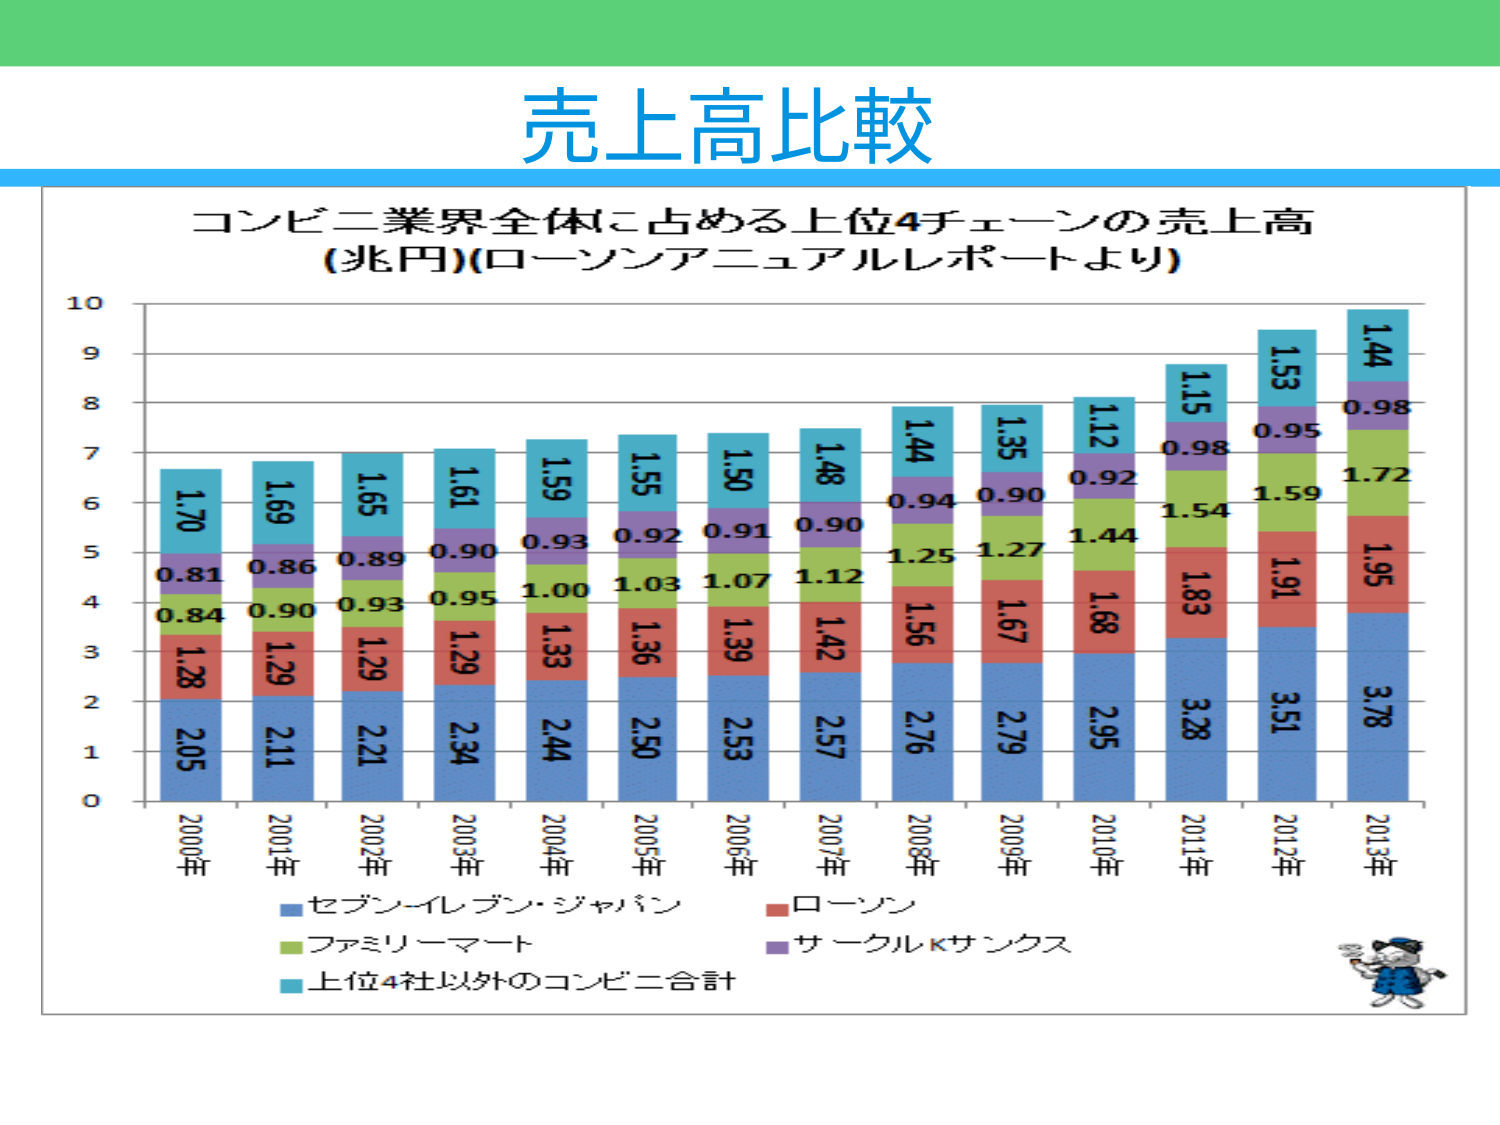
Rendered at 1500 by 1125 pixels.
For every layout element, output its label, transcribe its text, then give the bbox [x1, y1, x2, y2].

text_box [0, 0, 1500, 68]
text_box [0, 167, 1500, 189]
title 売上高比較 [64, 70, 1390, 167]
picture [41, 186, 1471, 1017]
